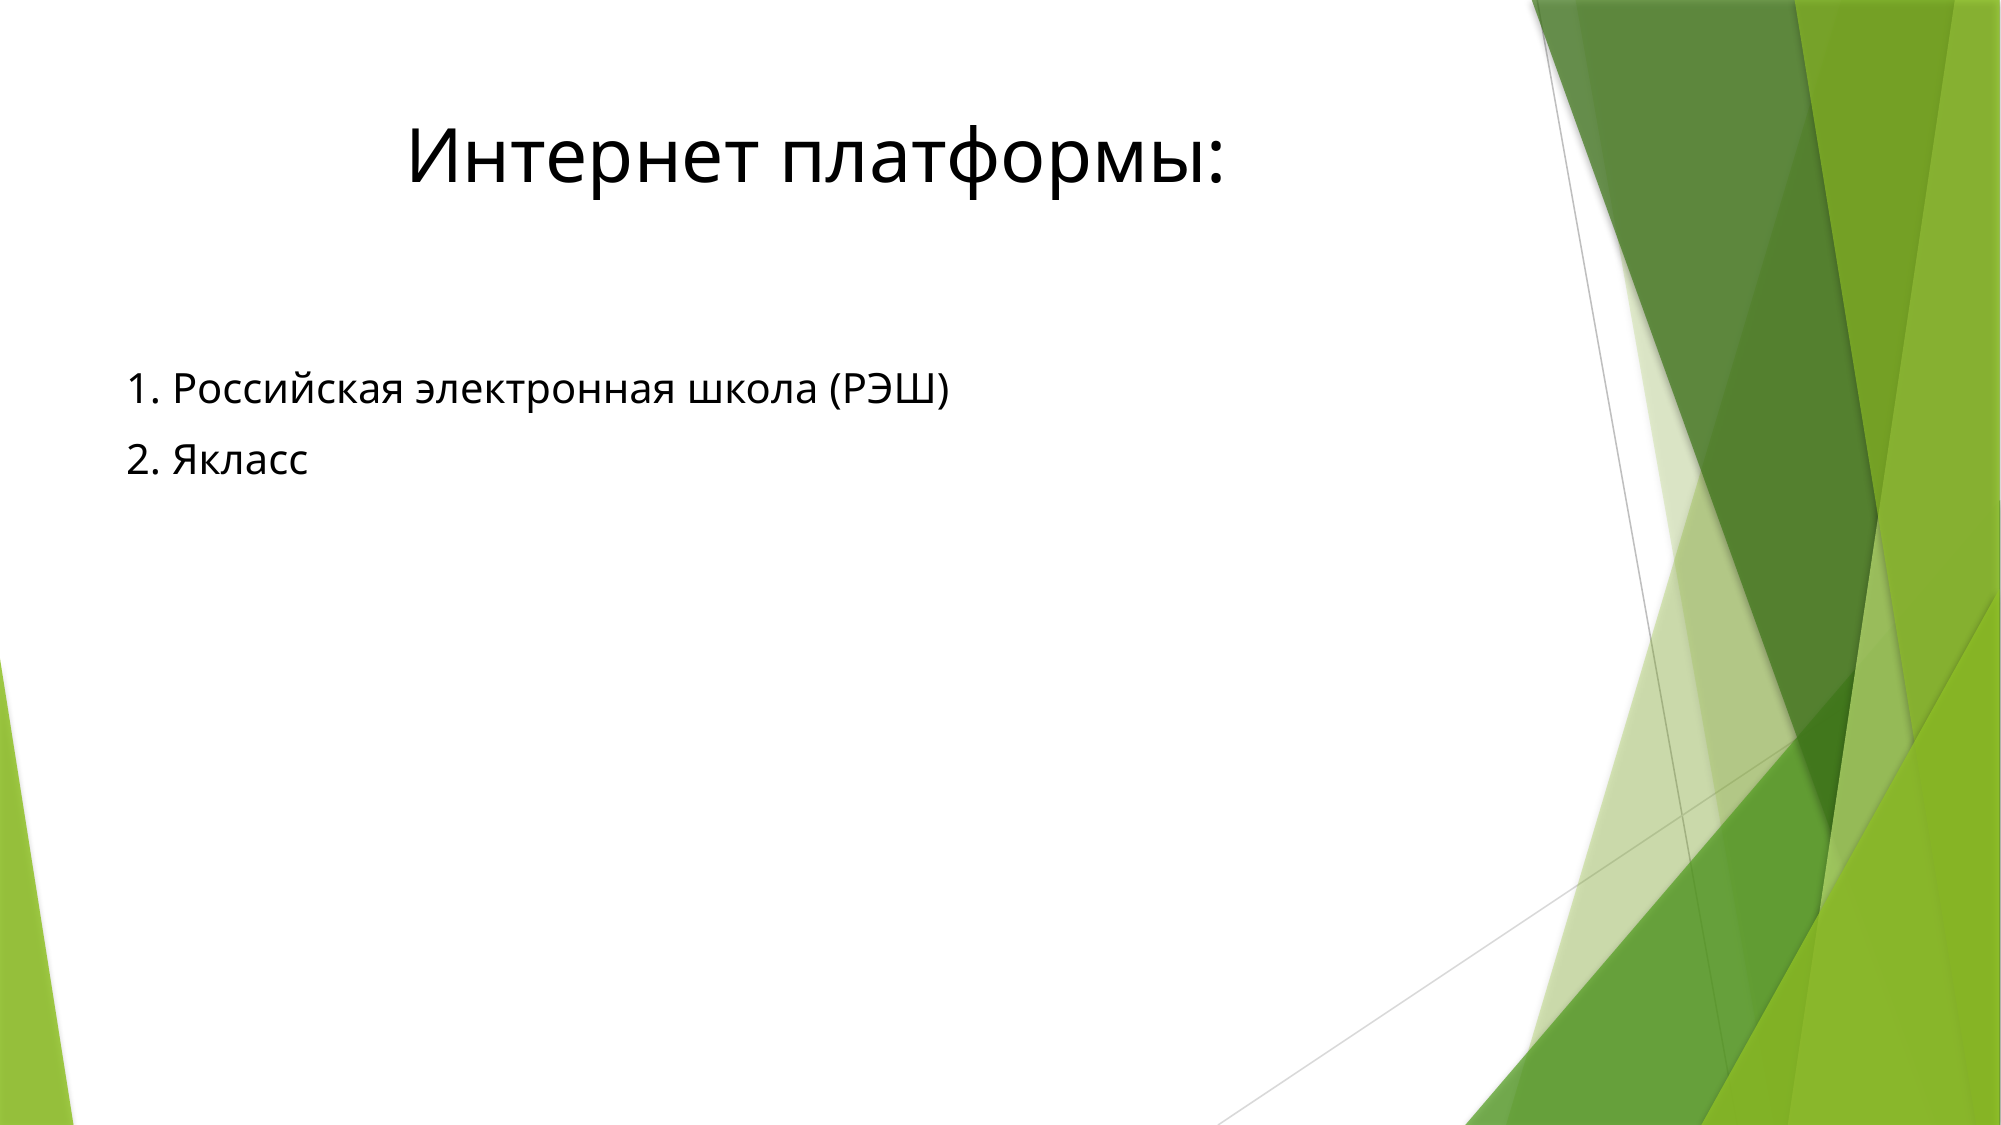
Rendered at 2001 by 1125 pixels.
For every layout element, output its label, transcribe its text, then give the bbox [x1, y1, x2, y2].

list 1. Российская электронная школа (РЭШ) 2. Якласс [111, 354, 1522, 992]
title Интернет платформы: [111, 99, 1522, 317]
